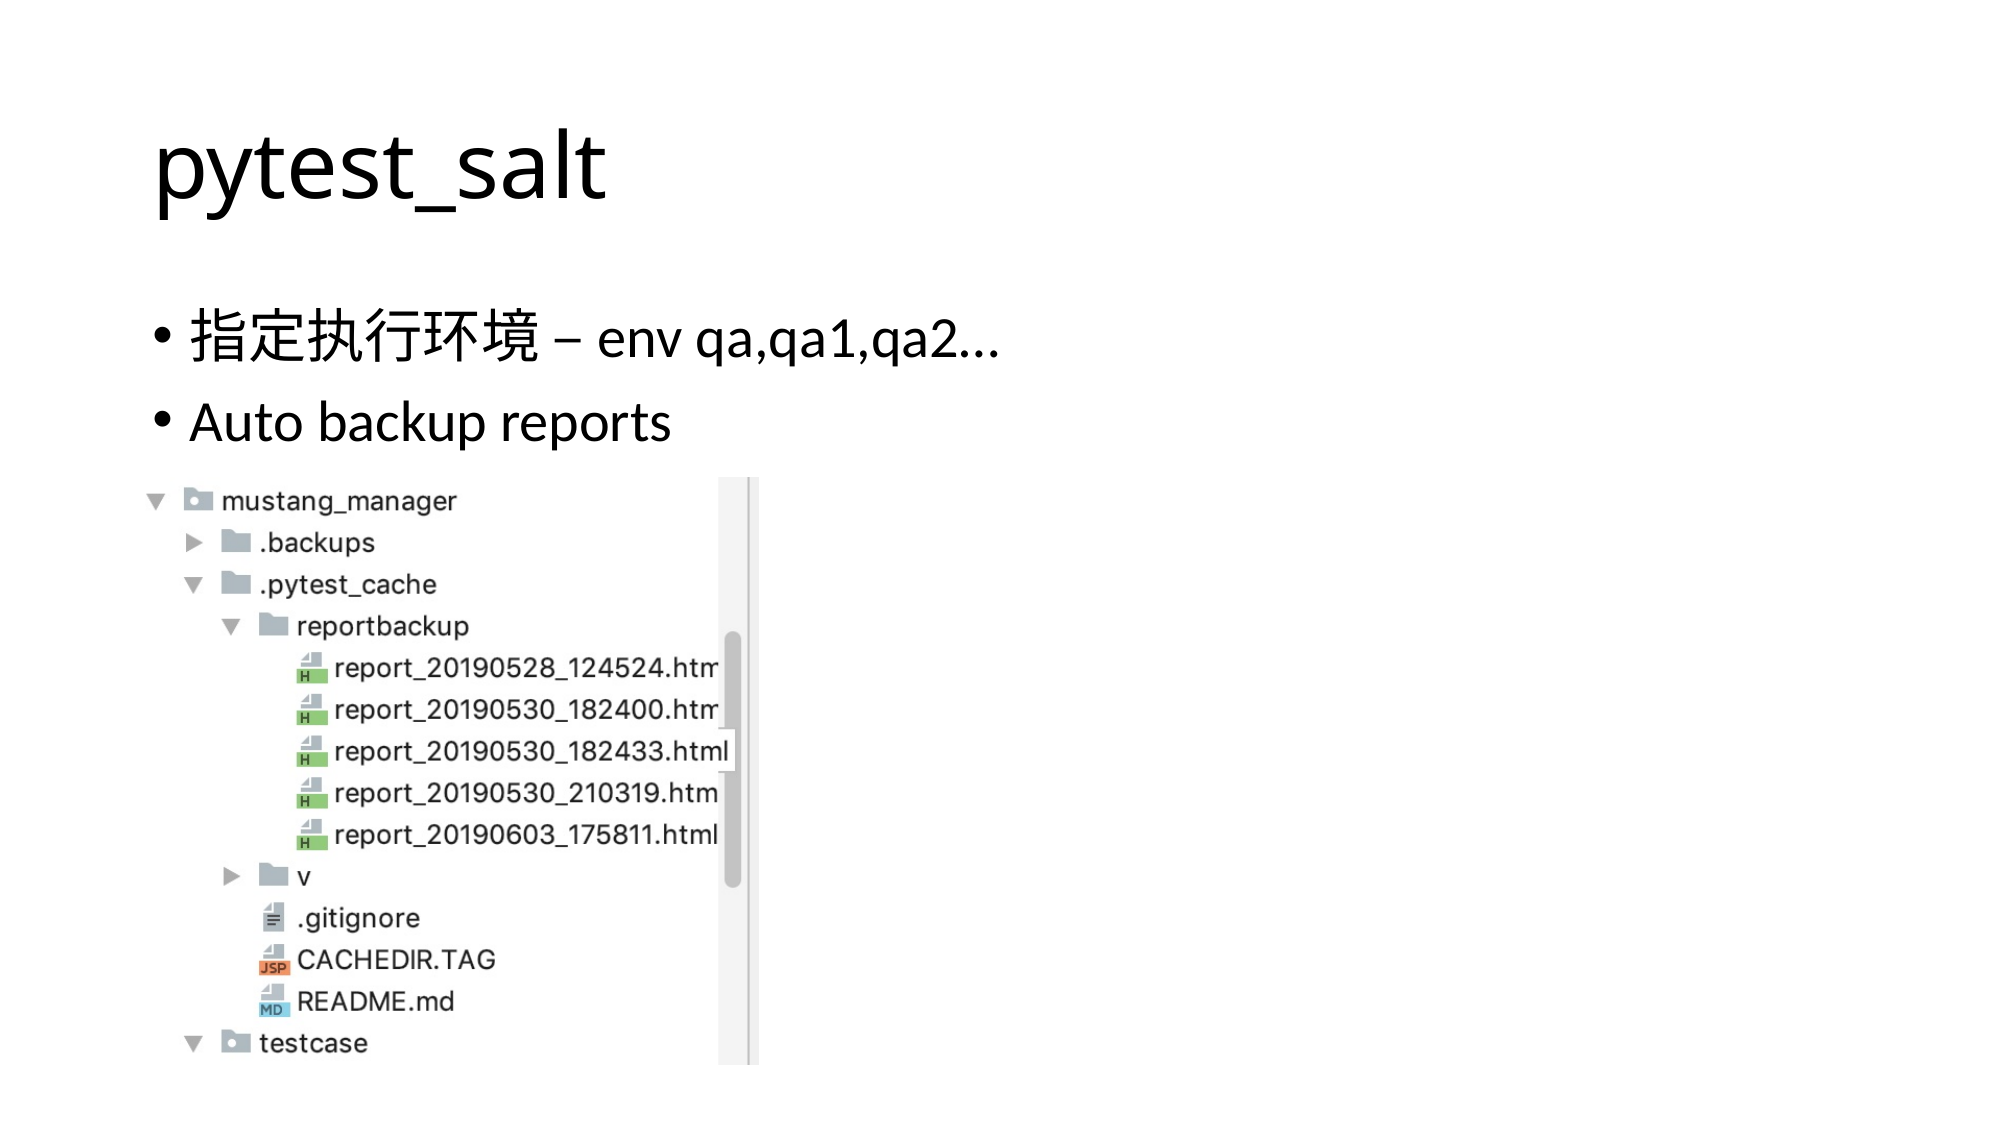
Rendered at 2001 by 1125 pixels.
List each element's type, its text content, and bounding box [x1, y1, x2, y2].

title pytest_salt [137, 59, 1863, 278]
picture [137, 477, 759, 1065]
list 指定执行环境 –env qa,qa1,qa2… Auto backup reports [137, 299, 1863, 1014]
